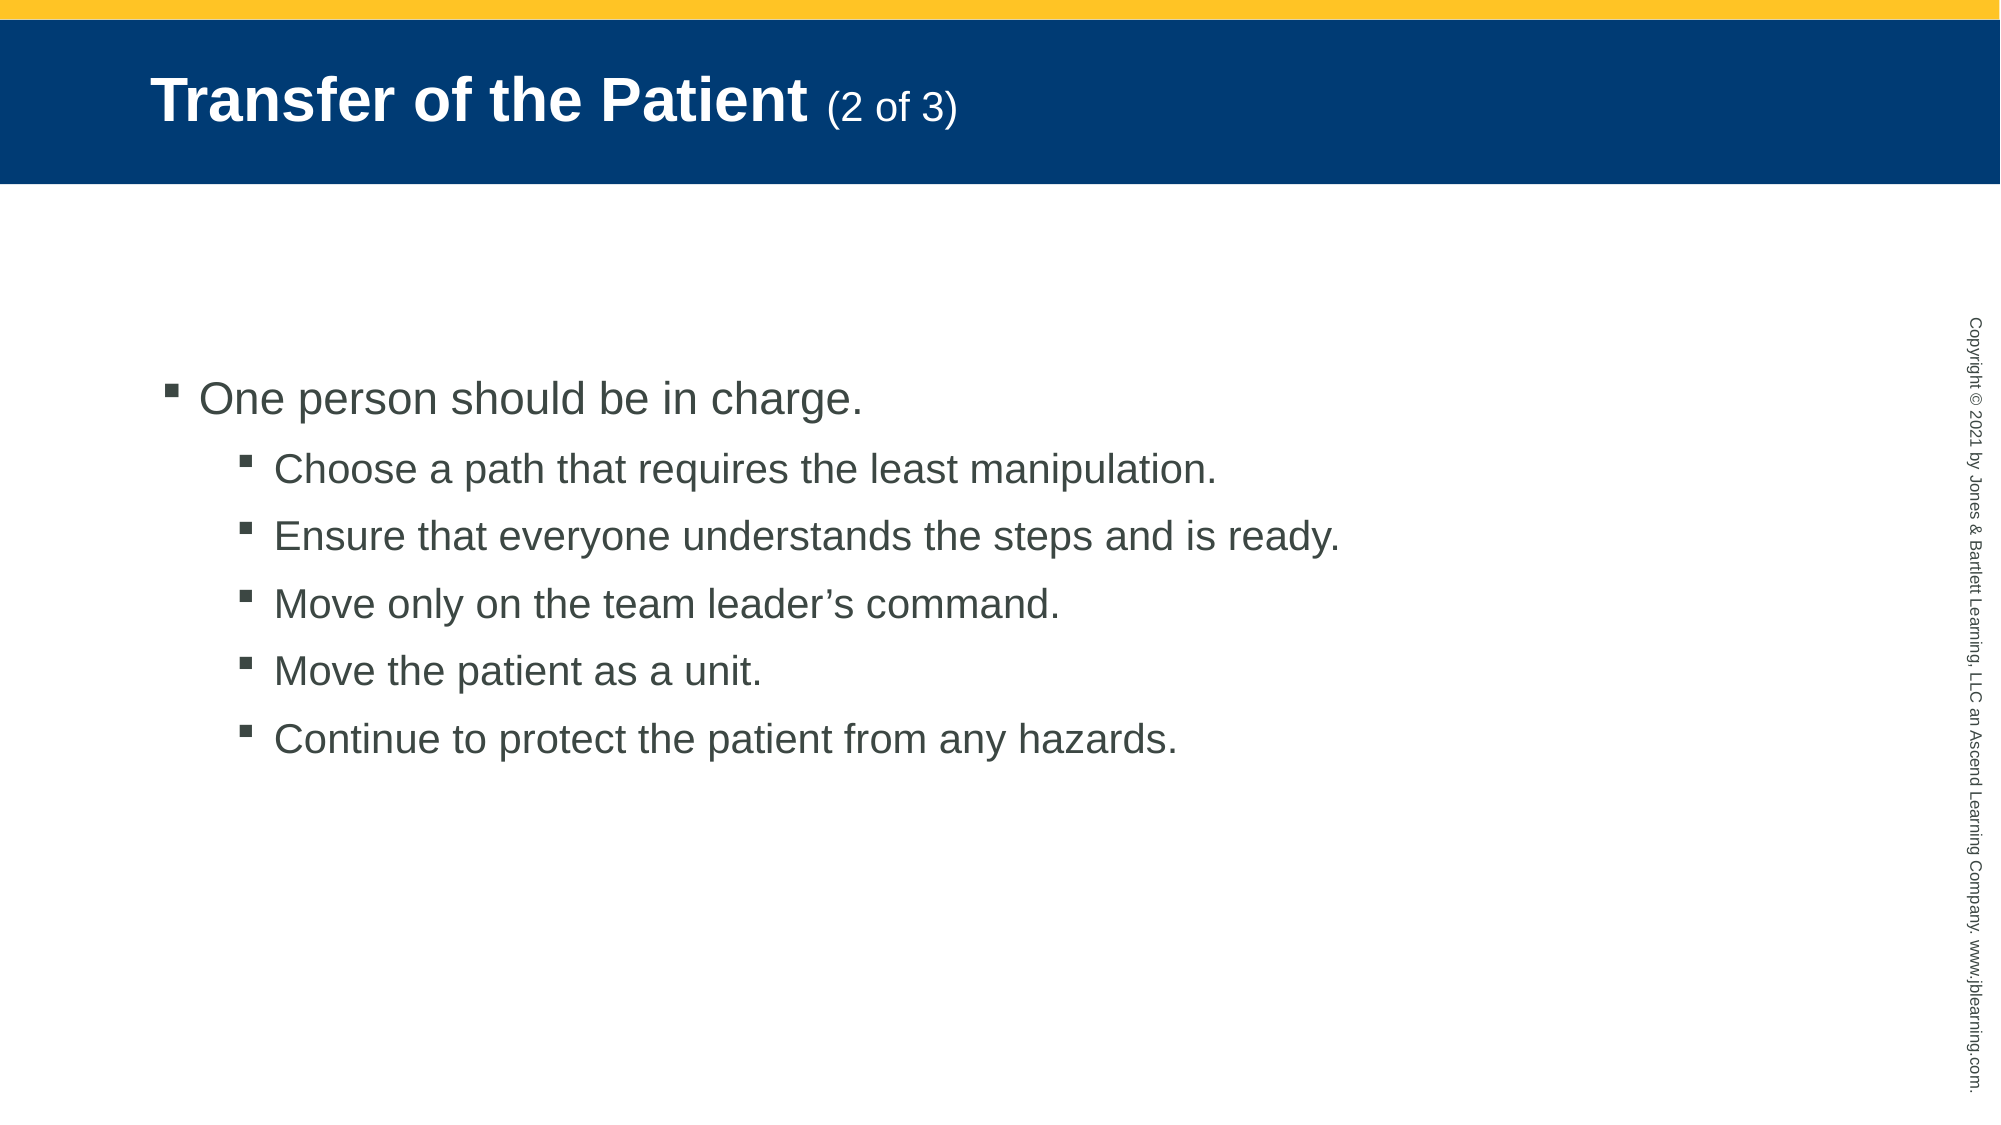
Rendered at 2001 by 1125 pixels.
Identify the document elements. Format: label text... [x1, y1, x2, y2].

list One person should be in charge. Choose a path that requires the least manipulation. Ensure that everyone understands the steps and is ready. Move only on the team leader’s command. Move the patient as a unit. Continue to protect the patient from any hazards. [146, 361, 1859, 1016]
title Transfer of the Patient (2 of 3) [0, 19, 2000, 185]
